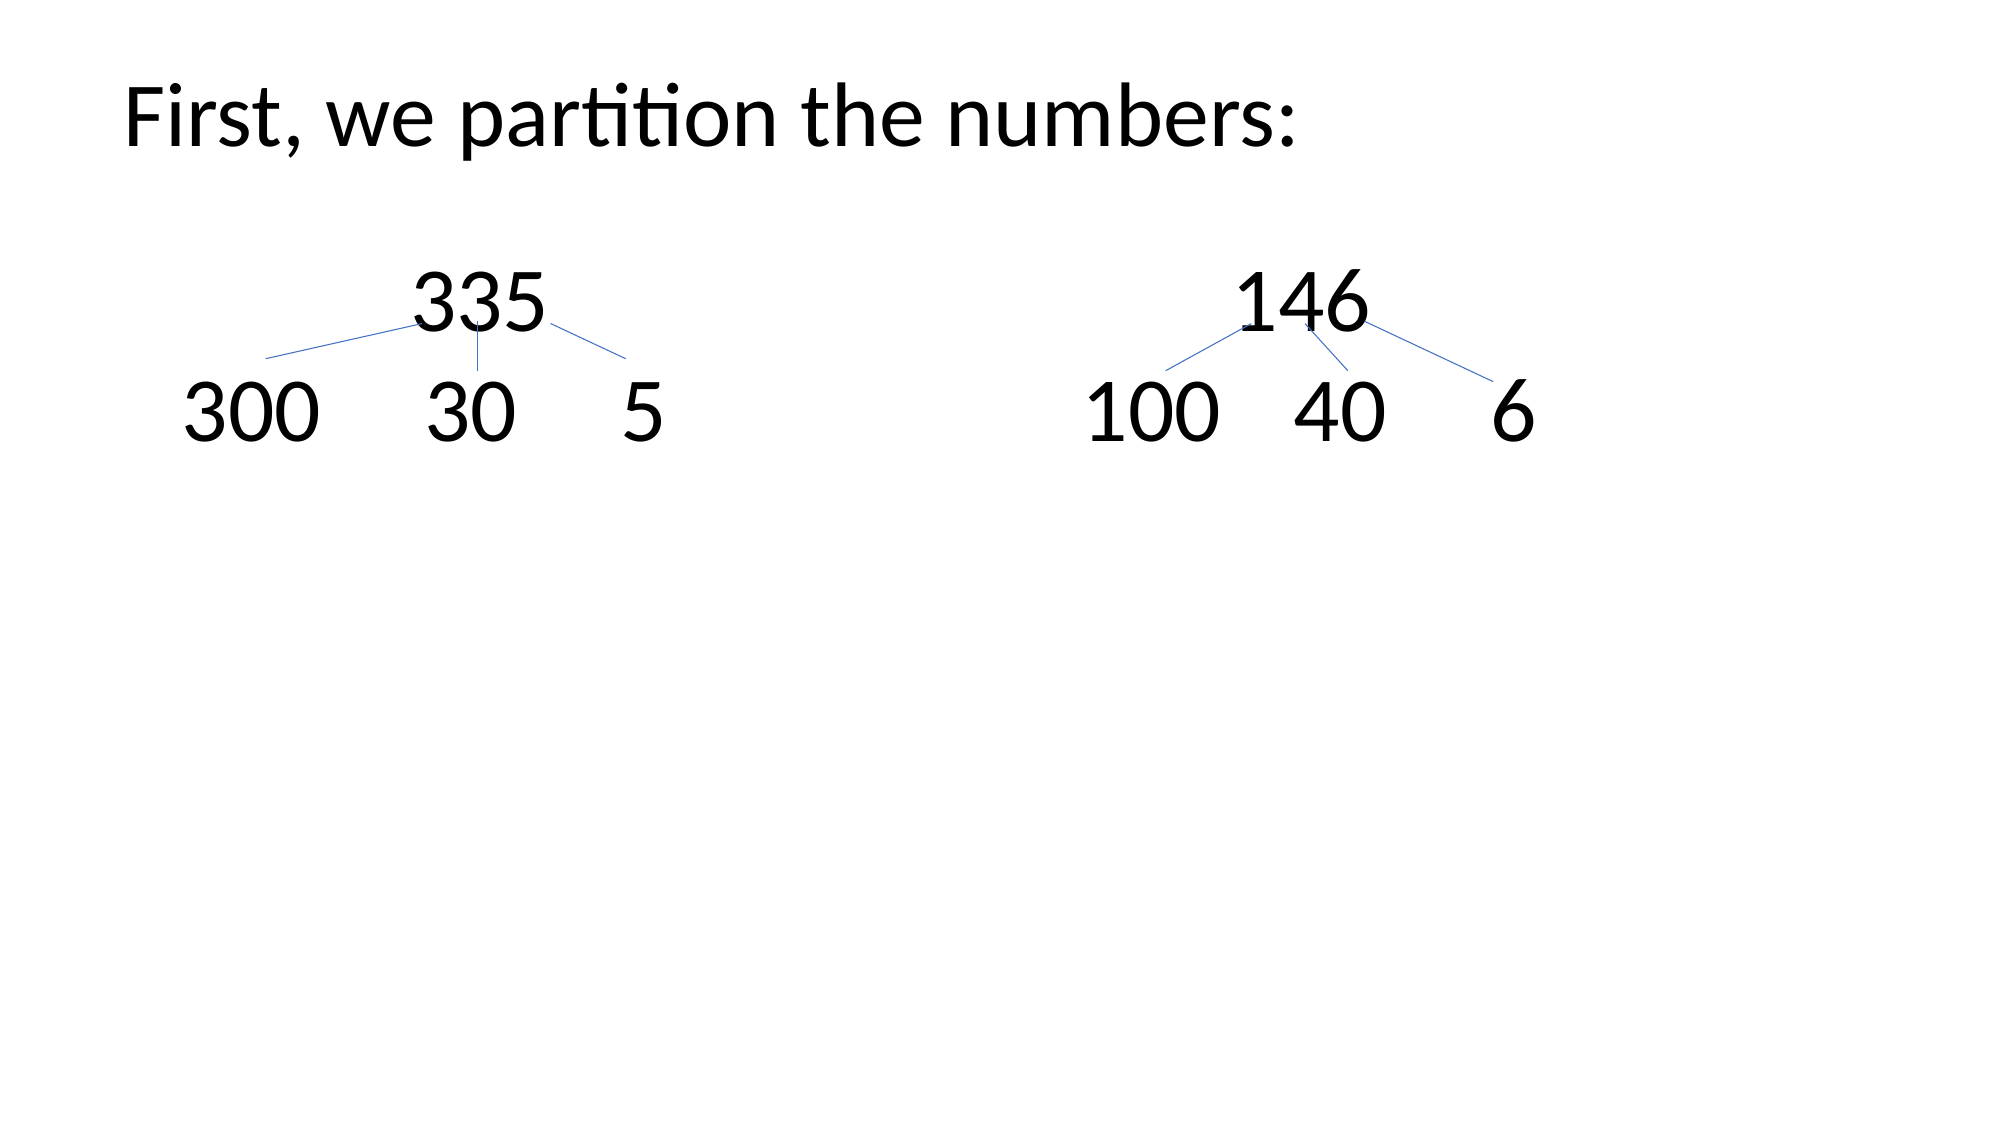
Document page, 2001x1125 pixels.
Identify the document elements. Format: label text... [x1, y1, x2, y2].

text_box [550, 323, 626, 359]
text_box 335 146 300 30 5 100 40 6 [167, 232, 1777, 468]
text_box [1364, 321, 1494, 382]
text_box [1165, 323, 1252, 371]
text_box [1304, 323, 1348, 371]
text_box First, we partition the numbers: [108, 47, 1657, 173]
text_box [265, 323, 423, 359]
